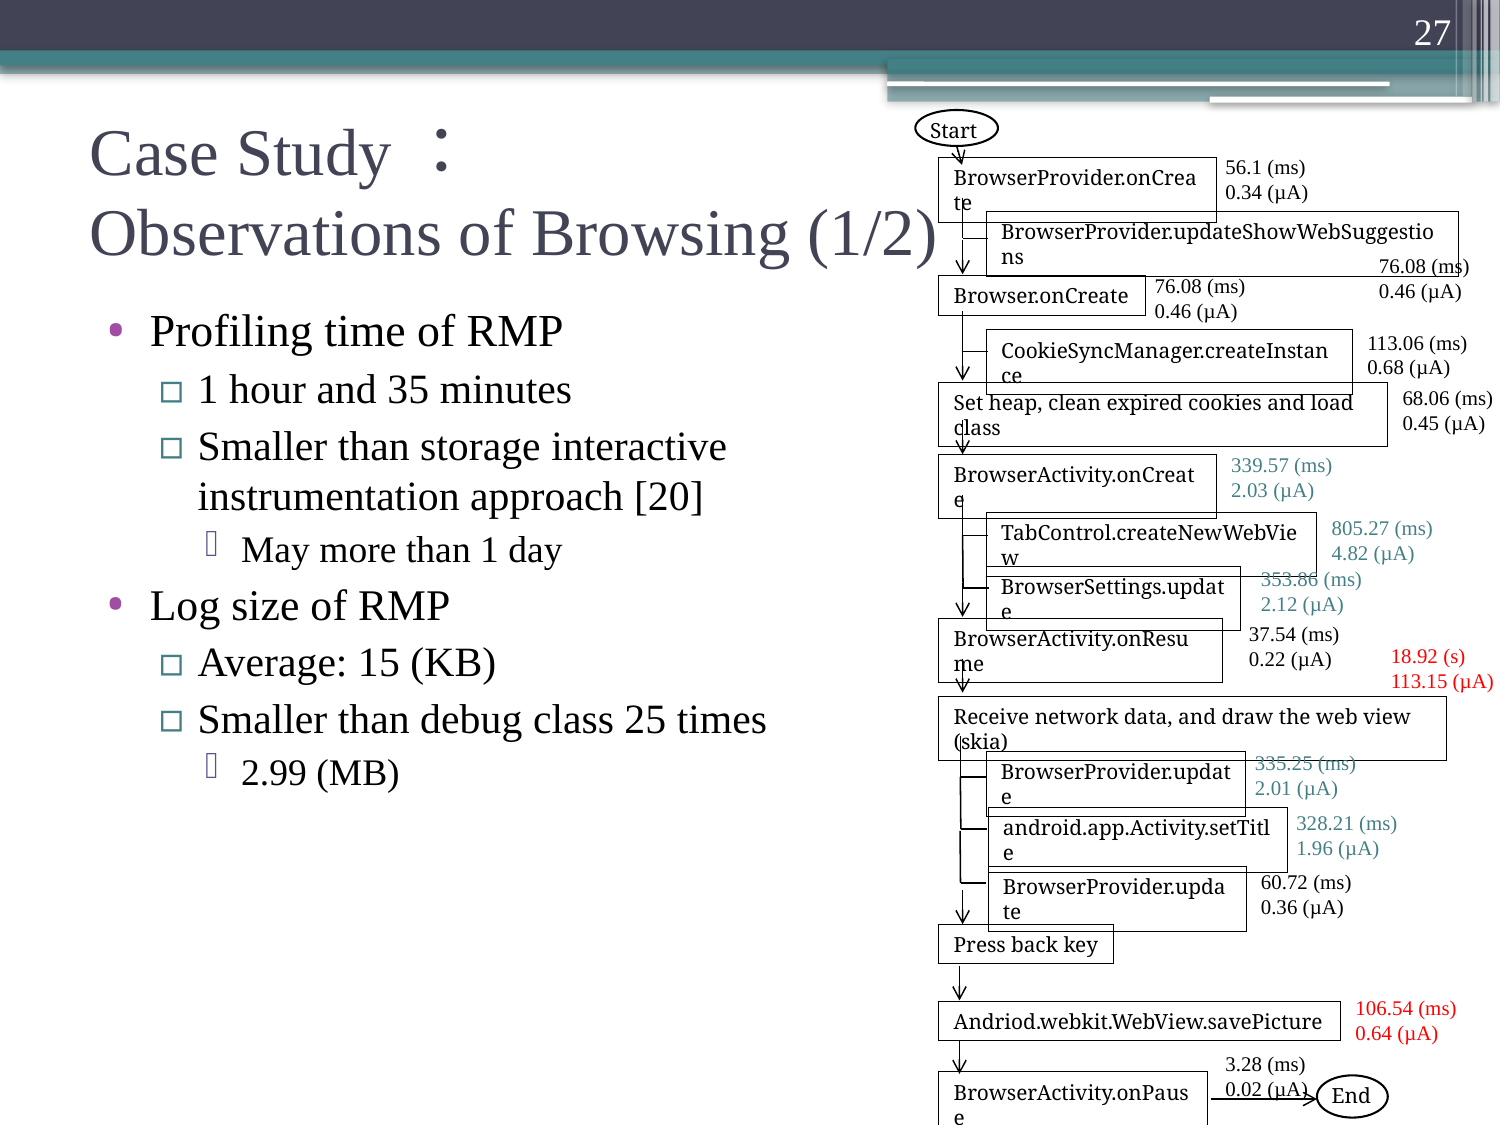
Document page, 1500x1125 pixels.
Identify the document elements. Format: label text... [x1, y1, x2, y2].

text_box 113.06 (ms) 0.68 (µA) [1352, 321, 1500, 387]
title Case Study： Observations of Browsing (1/2) [75, 101, 1425, 276]
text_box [960, 776, 987, 829]
text_box 353.86 (ms) 2.12 (µA) [1246, 557, 1400, 623]
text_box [962, 535, 989, 589]
text_box End [1316, 1075, 1400, 1116]
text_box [962, 494, 989, 534]
text_box BrowserProvider.update [988, 866, 1247, 932]
text_box 3.28 (ms) 0.02 (µA) [1210, 1043, 1341, 1108]
text_box 56.1 (ms) 0.34 (µA) [1210, 145, 1350, 211]
text_box BrowserProvider.updateShowWebSuggestions [986, 211, 1459, 277]
text_box 805.27 (ms) 4.82 (µA) [1316, 507, 1459, 572]
text_box 106.54 (ms) 0.64 (µA) [1340, 987, 1500, 1053]
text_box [962, 197, 989, 239]
text_box 328.21 (ms) 1.96 (µA) [1281, 802, 1418, 868]
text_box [960, 736, 987, 775]
text_box CookieSyncManager.createInstance [986, 329, 1352, 382]
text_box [959, 830, 987, 884]
slide_number 27 [1341, 0, 1466, 61]
text_box 339.57 (ms) 2.03 (µA) [1216, 444, 1365, 509]
text_box 18.92 (s) 113.15 (µA) [1375, 634, 1500, 700]
text_box 76.08 (ms) 0.46 (µA) [1364, 245, 1495, 310]
text_box android.app.Activity.setTitle [993, 807, 1281, 866]
text_box Set heap, clean expired cookies and load class [938, 382, 1388, 447]
text_box 60.72 (ms) 0.36 (µA) [1246, 861, 1388, 927]
text_box 37.54 (ms) 0.22 (µA) [1234, 613, 1359, 679]
text_box [1333, 1116, 1372, 1120]
text_box BrowserProvider.onCreate [938, 157, 1210, 223]
text_box Receive network data, and draw the web view (skia) [938, 696, 1447, 761]
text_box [956, 145, 963, 166]
text_box BrowserActivity.onCreate [938, 454, 1217, 519]
text_box BrowserSettings.update [986, 566, 1241, 631]
text_box BrowserActivity.onResume [938, 618, 1223, 683]
text_box Andriod.webkit.WebView.savePicture [938, 1001, 1340, 1041]
text_box 68.06 (ms) 0.45 (µA) [1387, 377, 1500, 442]
text_box 335.25 (ms) 2.01 (µA) [1240, 742, 1388, 807]
list Profiling time of RMP 1 hour and 35 minutes Smaller than storage interactive instrumentation approach [20] May more than 1 day Log size of RMP Average: 15 (KB) Smaller than debug class 25 times 2.99 (MB) [75, 293, 952, 1071]
text_box Start [915, 110, 998, 150]
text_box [962, 310, 989, 352]
text_box BrowserProvider.update [993, 751, 1240, 807]
text_box Press back key [938, 924, 1114, 964]
text_box 76.08 (ms) 0.46 (µA) [1139, 265, 1276, 331]
text_box BrowserActivity.onPause [938, 1071, 1208, 1125]
text_box Browser.onCreate [938, 275, 1139, 316]
text_box TabControl.createNewWebView [994, 512, 1316, 577]
